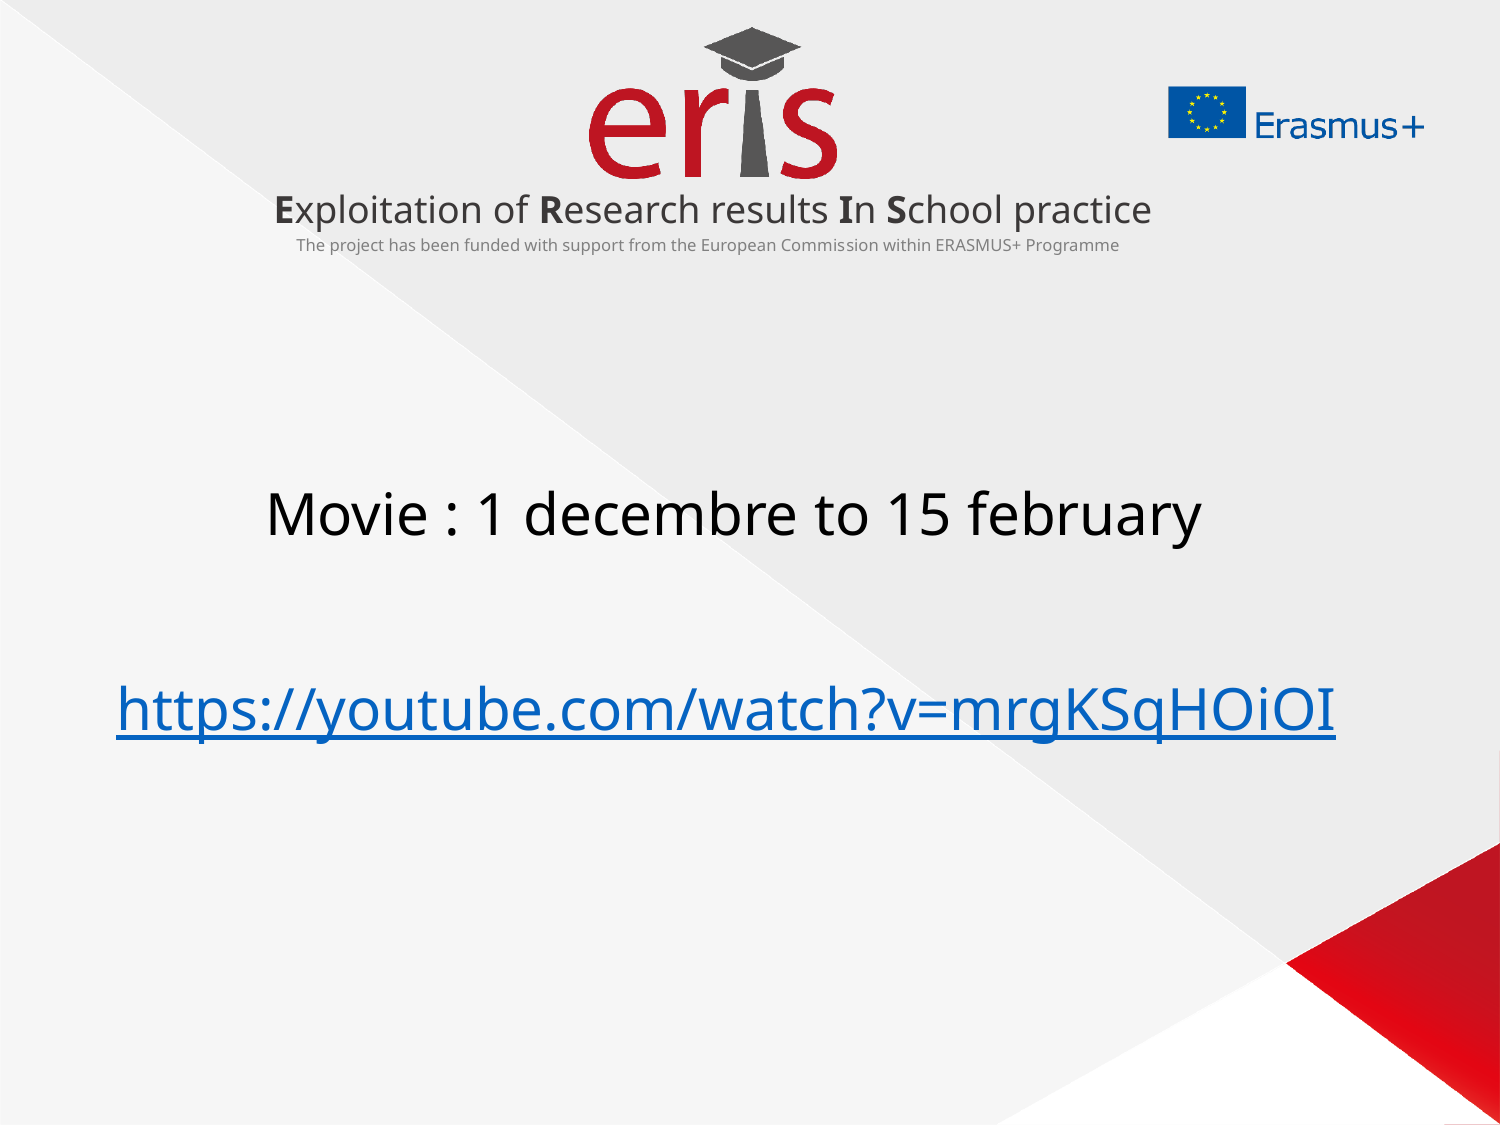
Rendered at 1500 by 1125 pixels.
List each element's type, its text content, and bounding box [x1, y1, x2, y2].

picture [0, 0, 1500, 1125]
title Movie : 1 decembre to 15 february https://youtube.com/watch?v=mrgKSqHOiOI [96, 288, 1372, 753]
